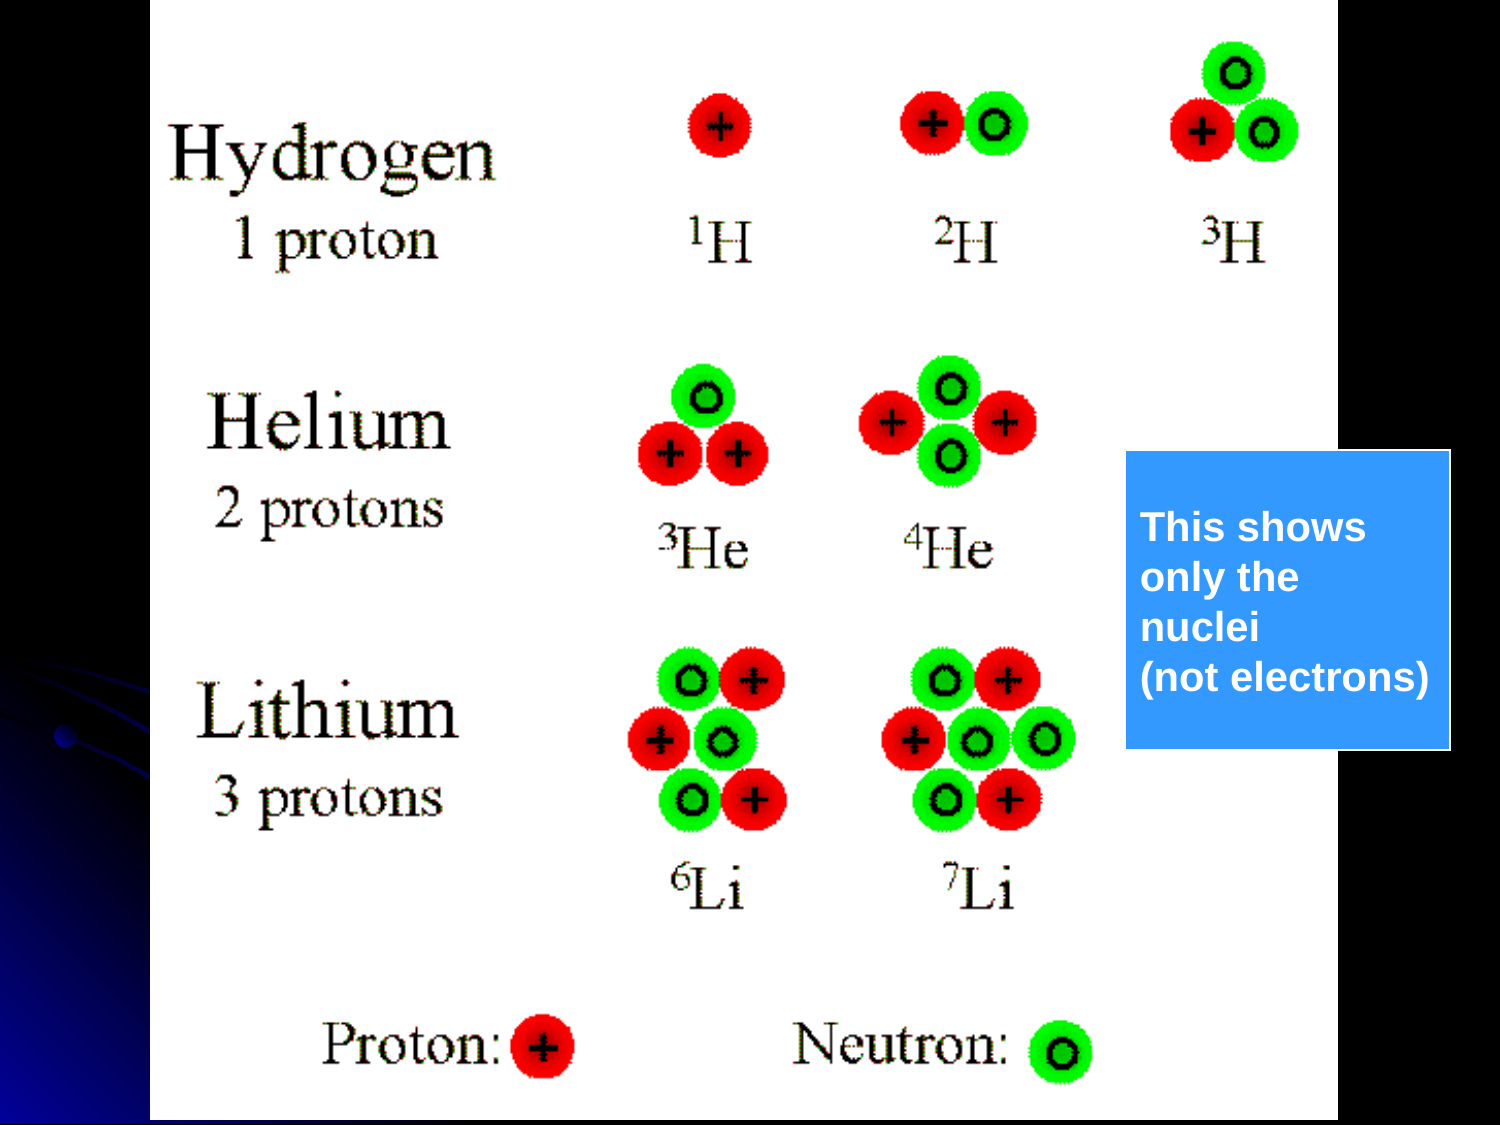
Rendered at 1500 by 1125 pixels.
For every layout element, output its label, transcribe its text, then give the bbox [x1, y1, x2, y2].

picture [149, 0, 1338, 1120]
text_box This shows only the nuclei (not electrons) [1340, 449, 1450, 750]
